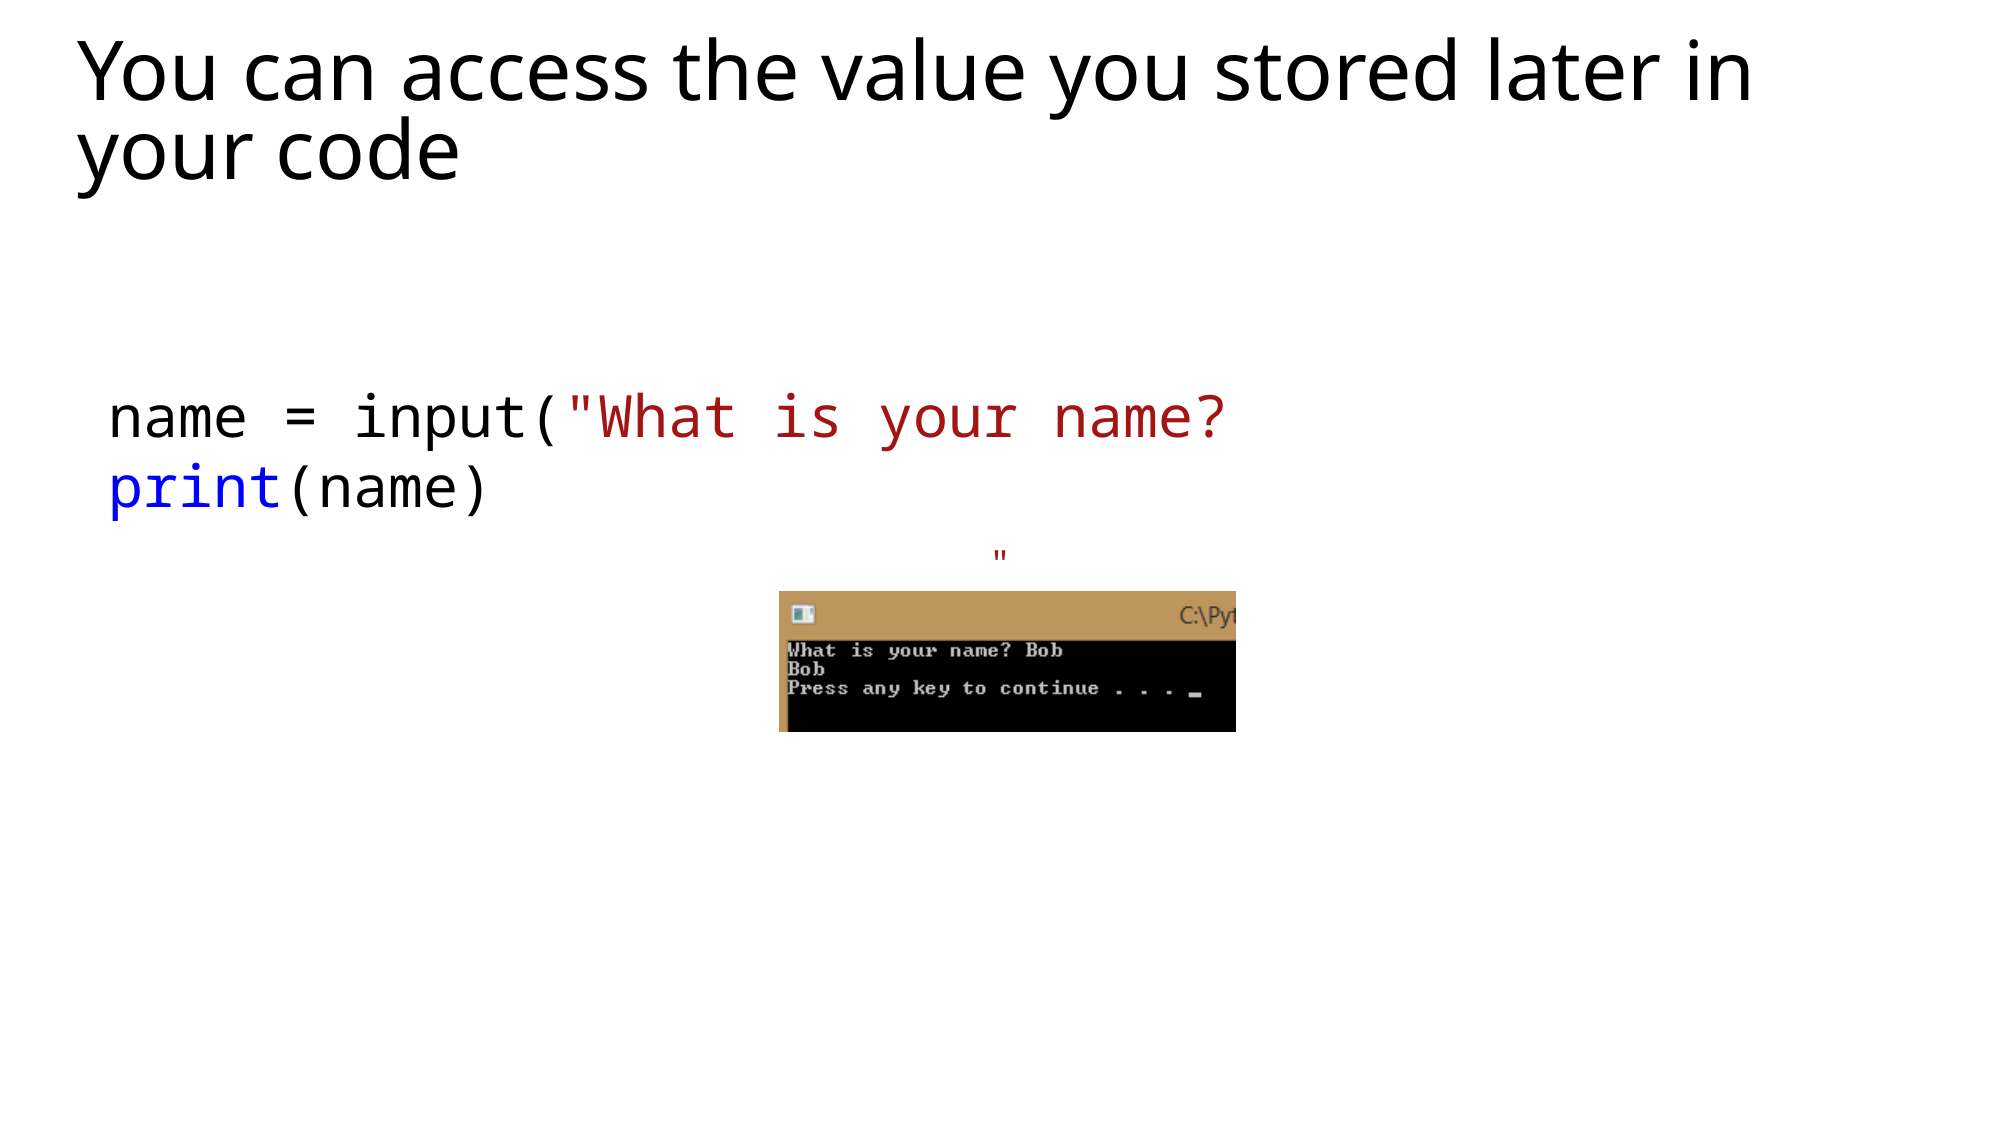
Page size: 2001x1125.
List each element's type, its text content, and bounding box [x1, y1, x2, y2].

title You can access the value you stored later in your code [62, 29, 1953, 205]
text_box " [973, 532, 1026, 589]
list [779, 590, 1236, 733]
text_box name = input("What is your name? print(name) [93, 372, 1279, 527]
